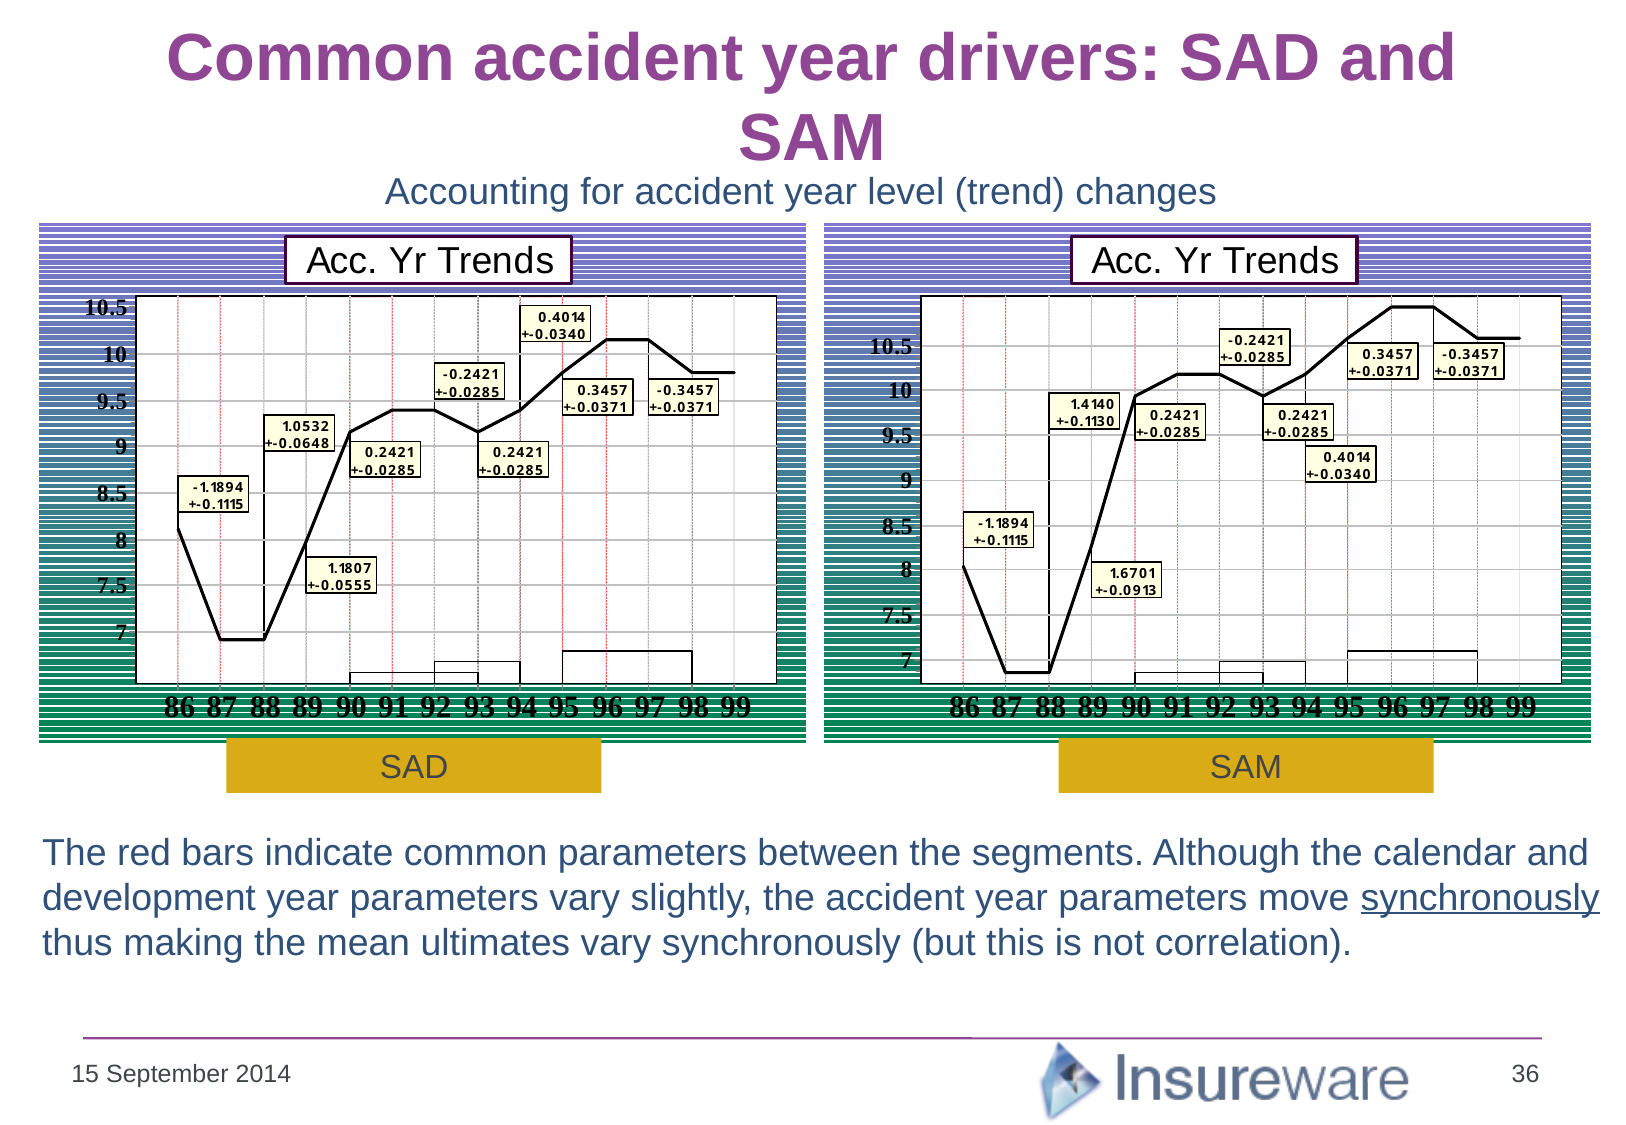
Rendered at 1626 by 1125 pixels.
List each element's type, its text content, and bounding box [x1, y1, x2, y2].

title Common accident year drivers: SAD and SAM [75, 0, 1550, 188]
picture [38, 222, 807, 744]
slide_number 36 [1439, 1050, 1555, 1106]
text_box Accounting for accident year level (trend) changes [306, 159, 1306, 219]
text_box SAM [1058, 751, 1434, 793]
picture [823, 222, 1592, 744]
text_box SAD [226, 751, 602, 793]
text_box The red bars indicate common parameters between the segments. Although the calendar and development year parameters vary slightly, the accident year parameters move synchronously thus making the mean ultimates vary synchronously (but this is not correlation). [27, 820, 1625, 970]
picture [1036, 1039, 1416, 1125]
